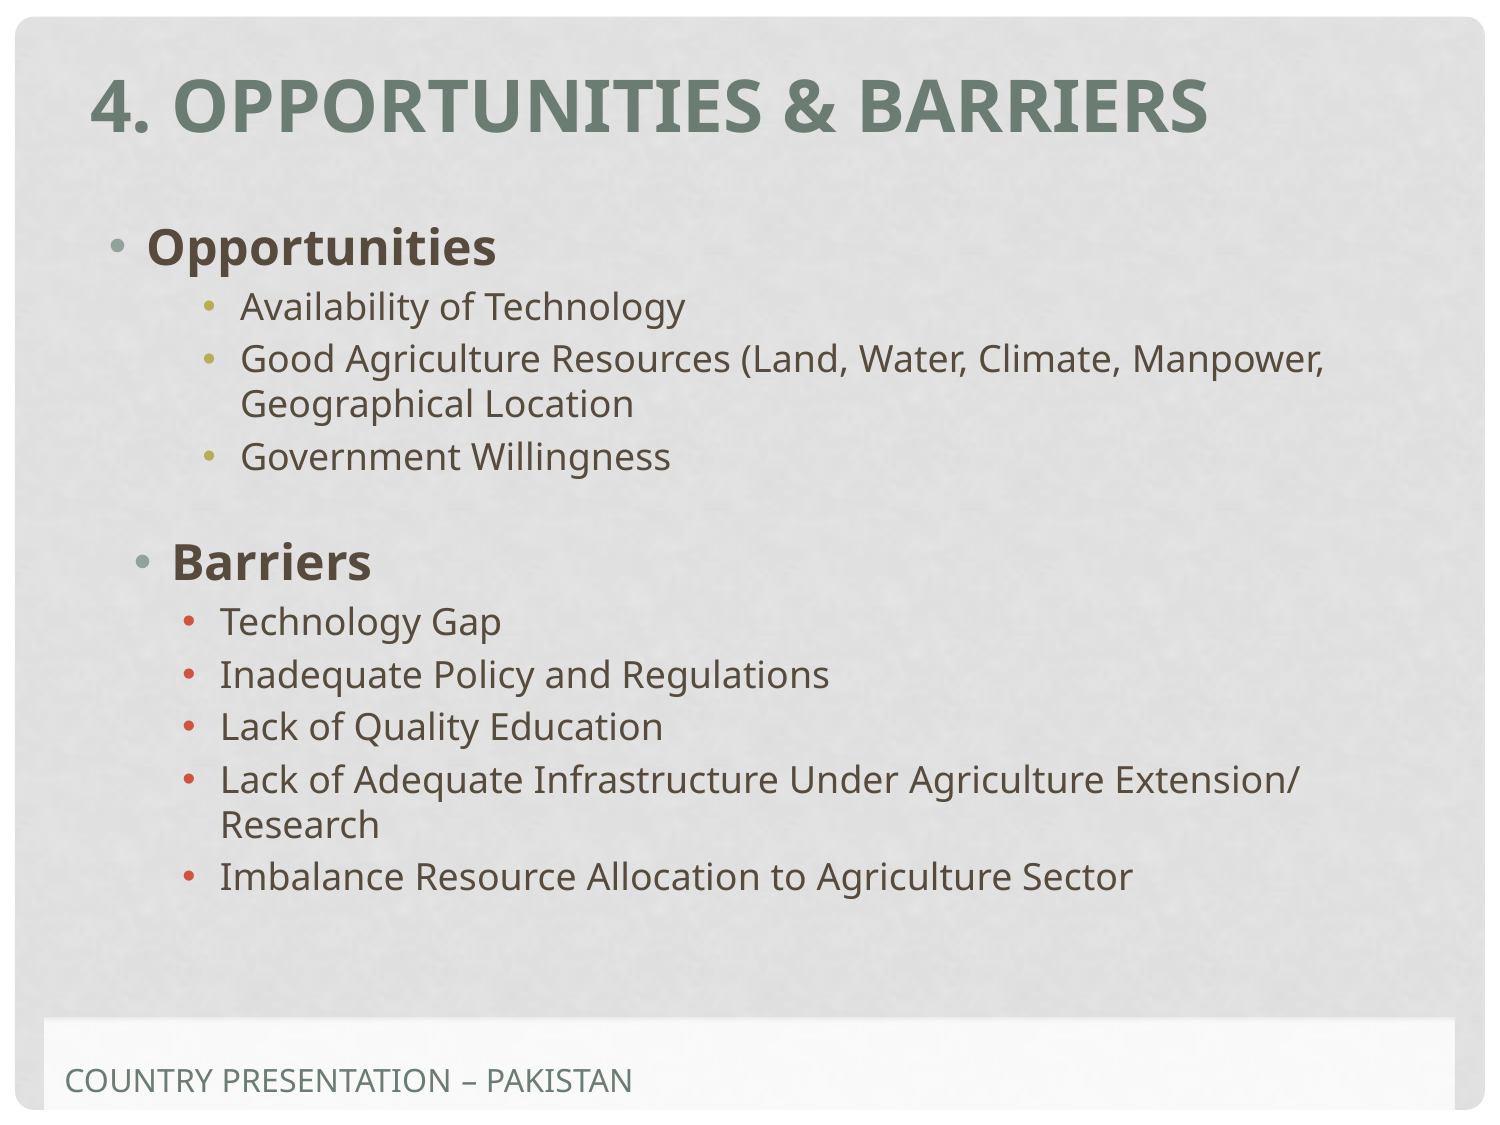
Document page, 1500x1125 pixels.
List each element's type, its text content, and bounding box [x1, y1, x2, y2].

text_box Barriers Technology Gap Inadequate Policy and Regulations Lack of Quality Education Lack of Adequate Infrastructure Under Agriculture Extension/ Research Imbalance Resource Allocation to Agriculture Sector [99, 523, 1486, 957]
list Opportunities Availability of Technology Good Agriculture Resources (Land, Water, Climate, Manpower, Geographical Location Government Willingness [75, 207, 1461, 495]
text_box Country presentation – Pakistan [49, 1052, 1405, 1106]
title 4. Opportunities & Barriers [75, 43, 1431, 162]
